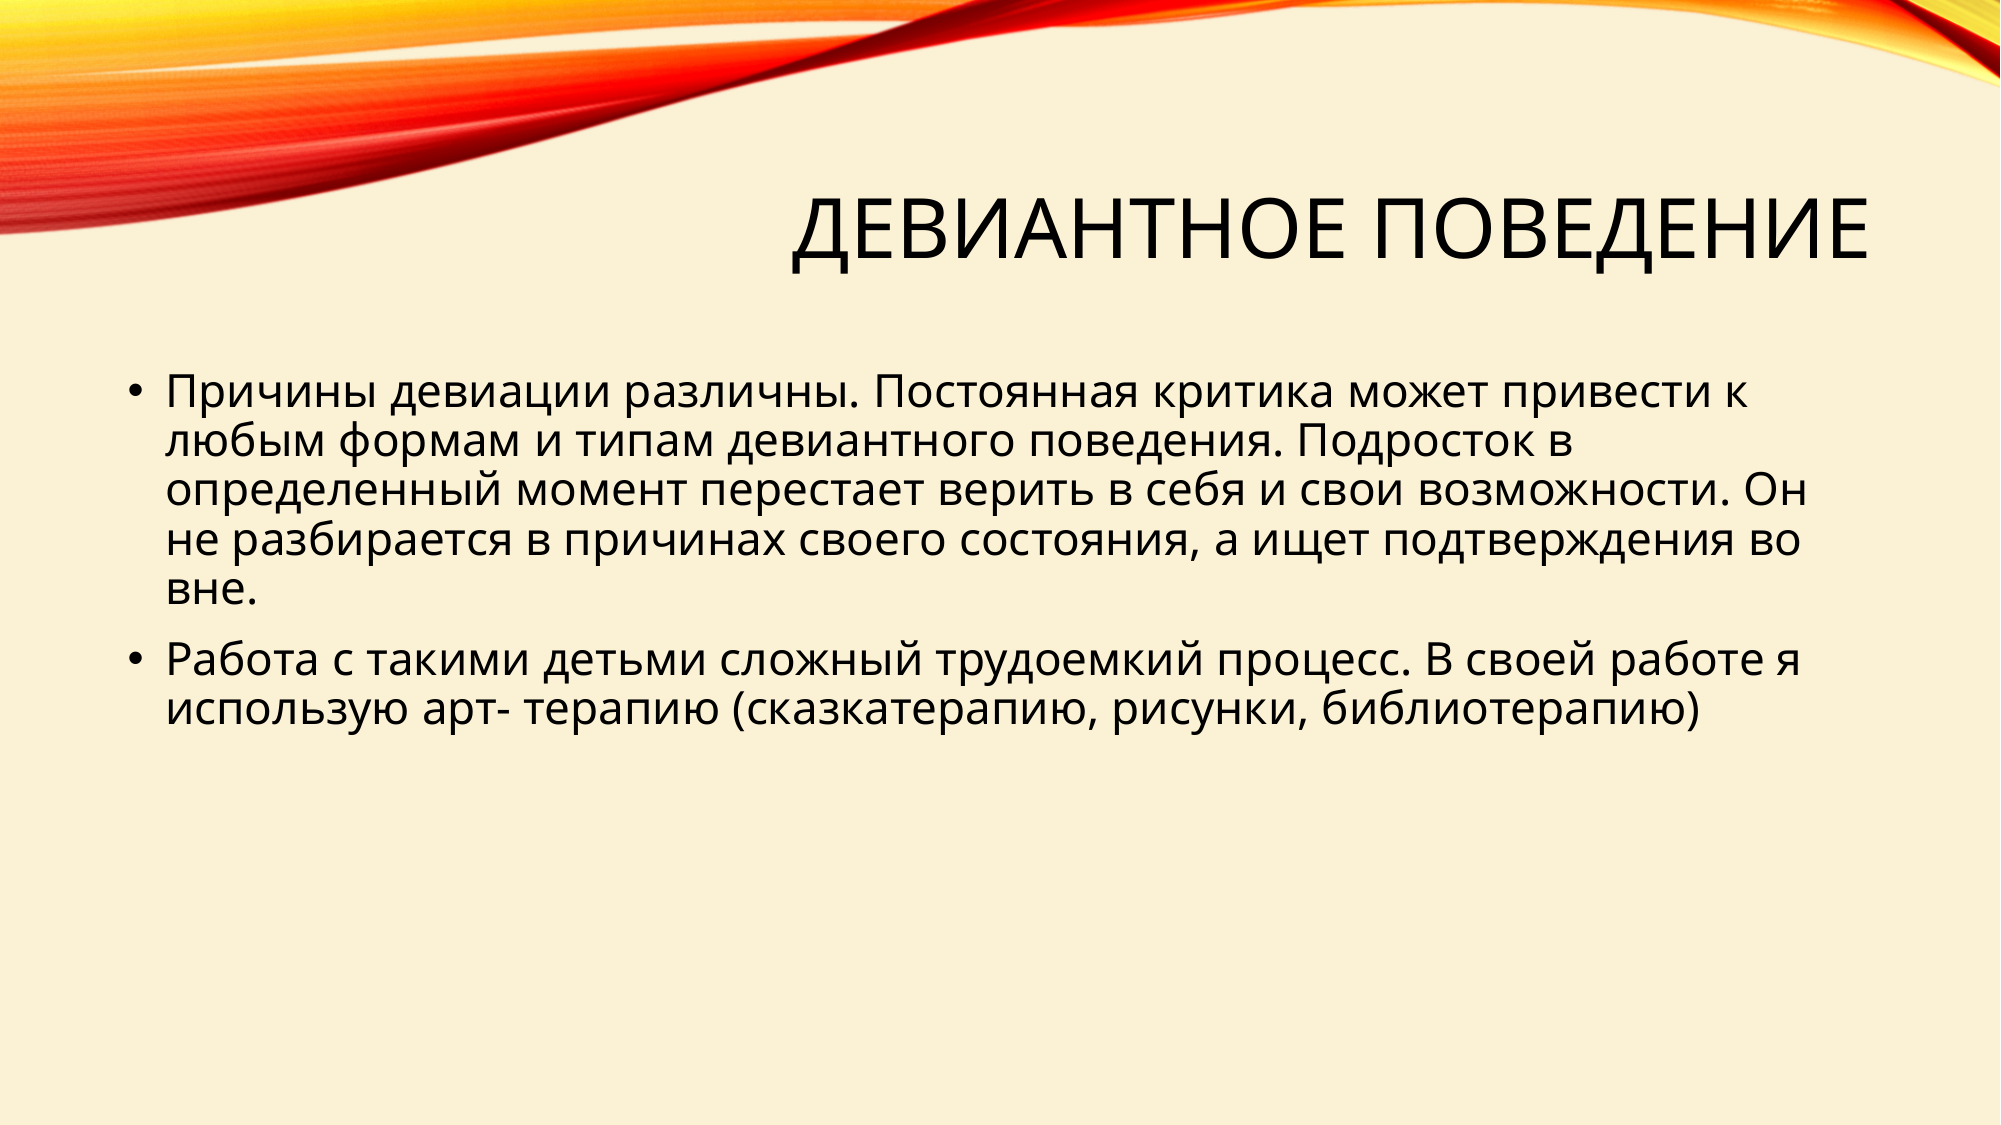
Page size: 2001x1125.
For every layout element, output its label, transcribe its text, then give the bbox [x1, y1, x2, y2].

picture [0, 0, 2000, 237]
list Причины девиации различны. Постоянная критика может привести к любым формам и типам девиантного поведения. Подросток в определенный момент перестает верить в себя и свои возможности. Он не разбирается в причинах своего состояния, а ищет подтверждения во вне. Работа с такими детьми сложный трудоемкий процесс. В своей работе я использую арт- терапию (сказкатерапию, рисунки, библиотерапию) [112, 360, 1888, 1021]
title Девиантное поведение [474, 125, 1888, 338]
